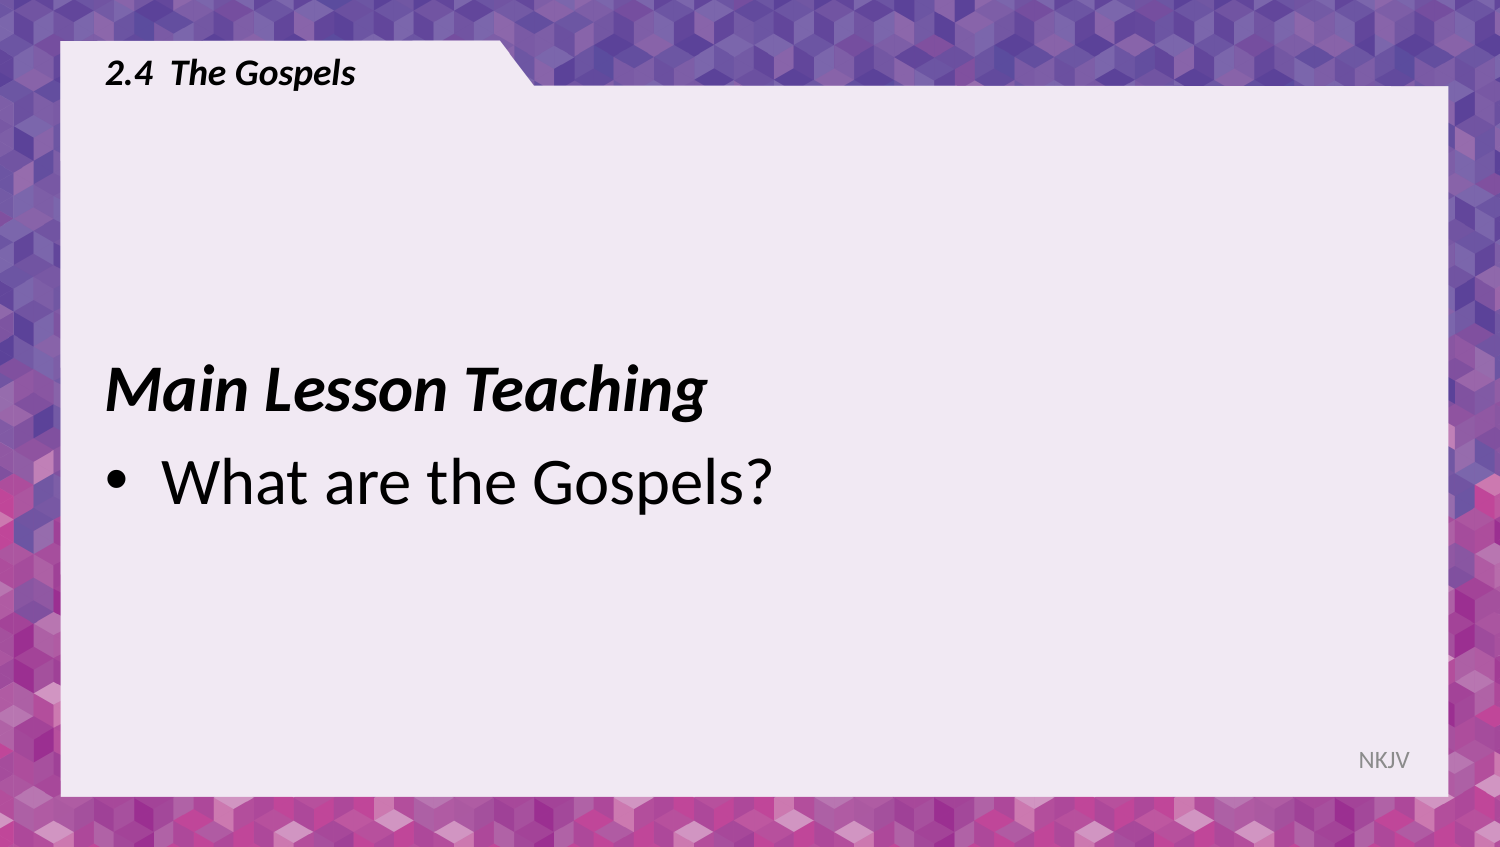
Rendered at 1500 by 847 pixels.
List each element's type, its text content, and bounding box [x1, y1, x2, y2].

picture [0, 0, 1500, 847]
footer NKJV [950, 736, 1425, 782]
list Main Lesson Teaching What are the Gospels? [89, 141, 1403, 722]
title 2.4 The Gospels [89, 33, 1420, 108]
